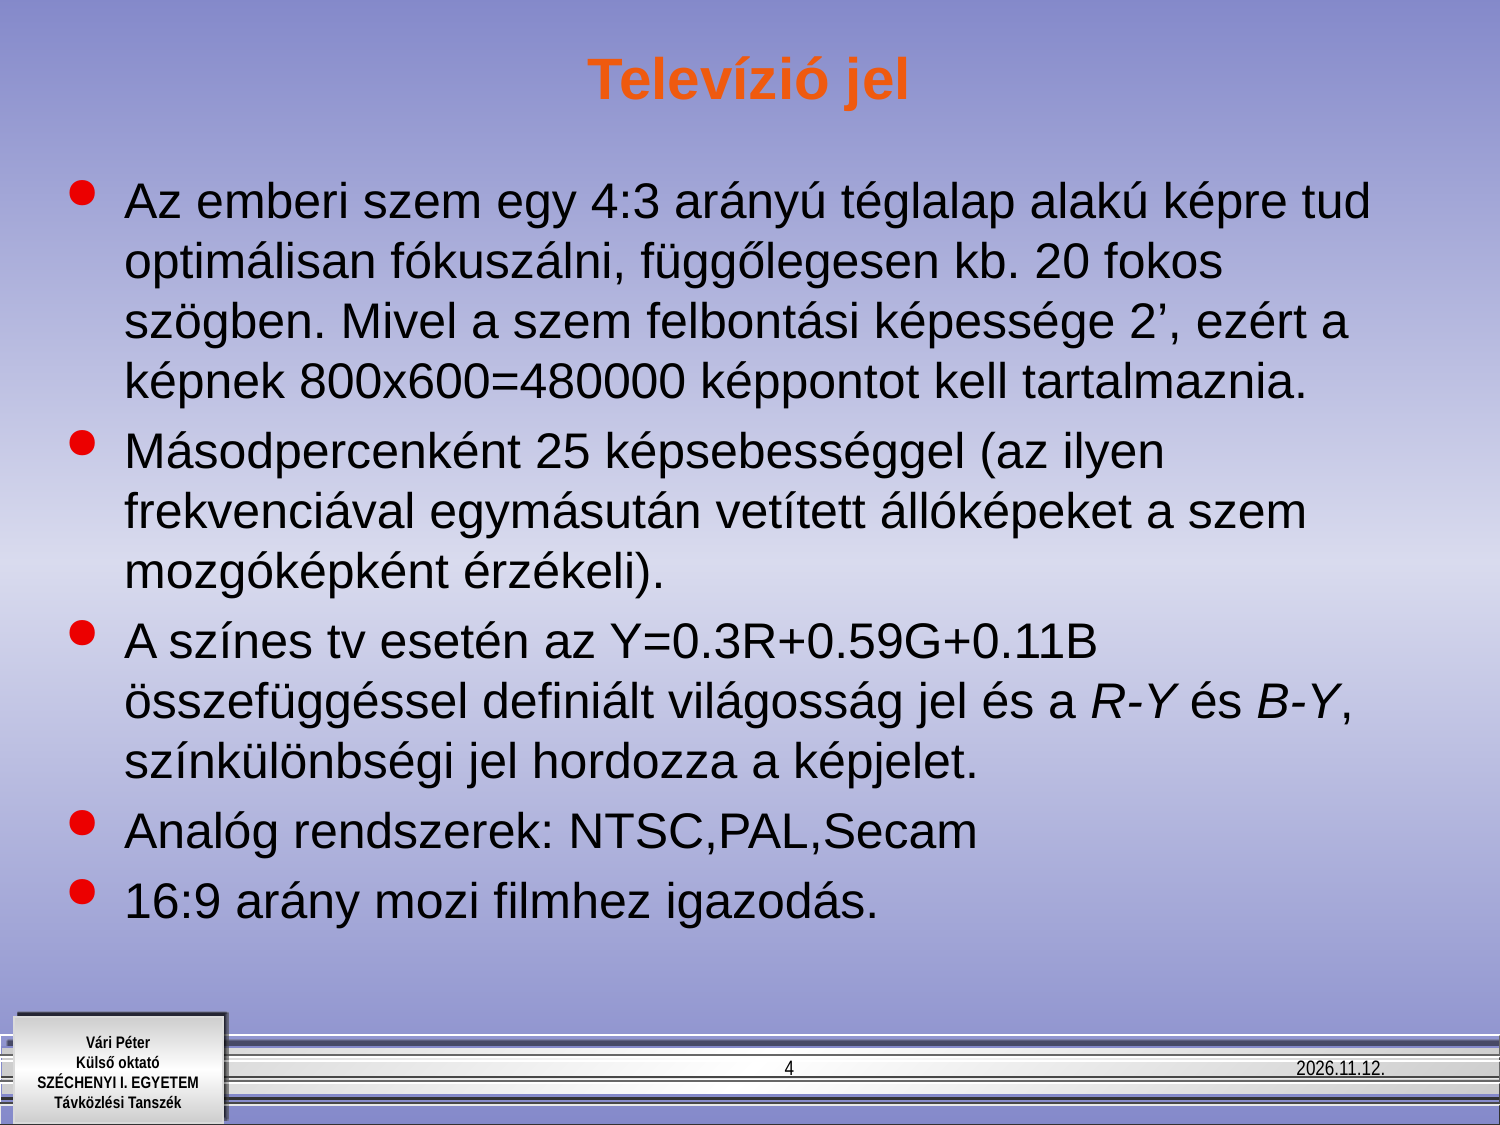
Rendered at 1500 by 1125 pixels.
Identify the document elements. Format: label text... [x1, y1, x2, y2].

title Televízió jel [111, 30, 1388, 120]
slide_number 4 [726, 1046, 810, 1095]
list Az emberi szem egy 4:3 arányú téglalap alakú képre tud optimálisan fókuszálni, függőlegesen kb. 20 fokos szögben. Mivel a szem felbontási képessége 2’, ezért a képnek 800x600=480000 képpontot kell tartalmaznia. Másodpercenként 25 képsebességgel (az ilyen frekvenciával egymásután vetített állóképeket a szem mozgóképként érzékeli). A színes tv esetén az Y=0.3R+0.59G+0.11B összefüggéssel definiált világosság jel és a R-Y és B-Y, színkülönbségi jel hordozza a képjelet. Analóg rendszerek: NTSC,PAL,Secam 16:9 arány mozi filmhez igazodás. [52, 160, 1436, 1000]
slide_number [1281, 1046, 1500, 1095]
